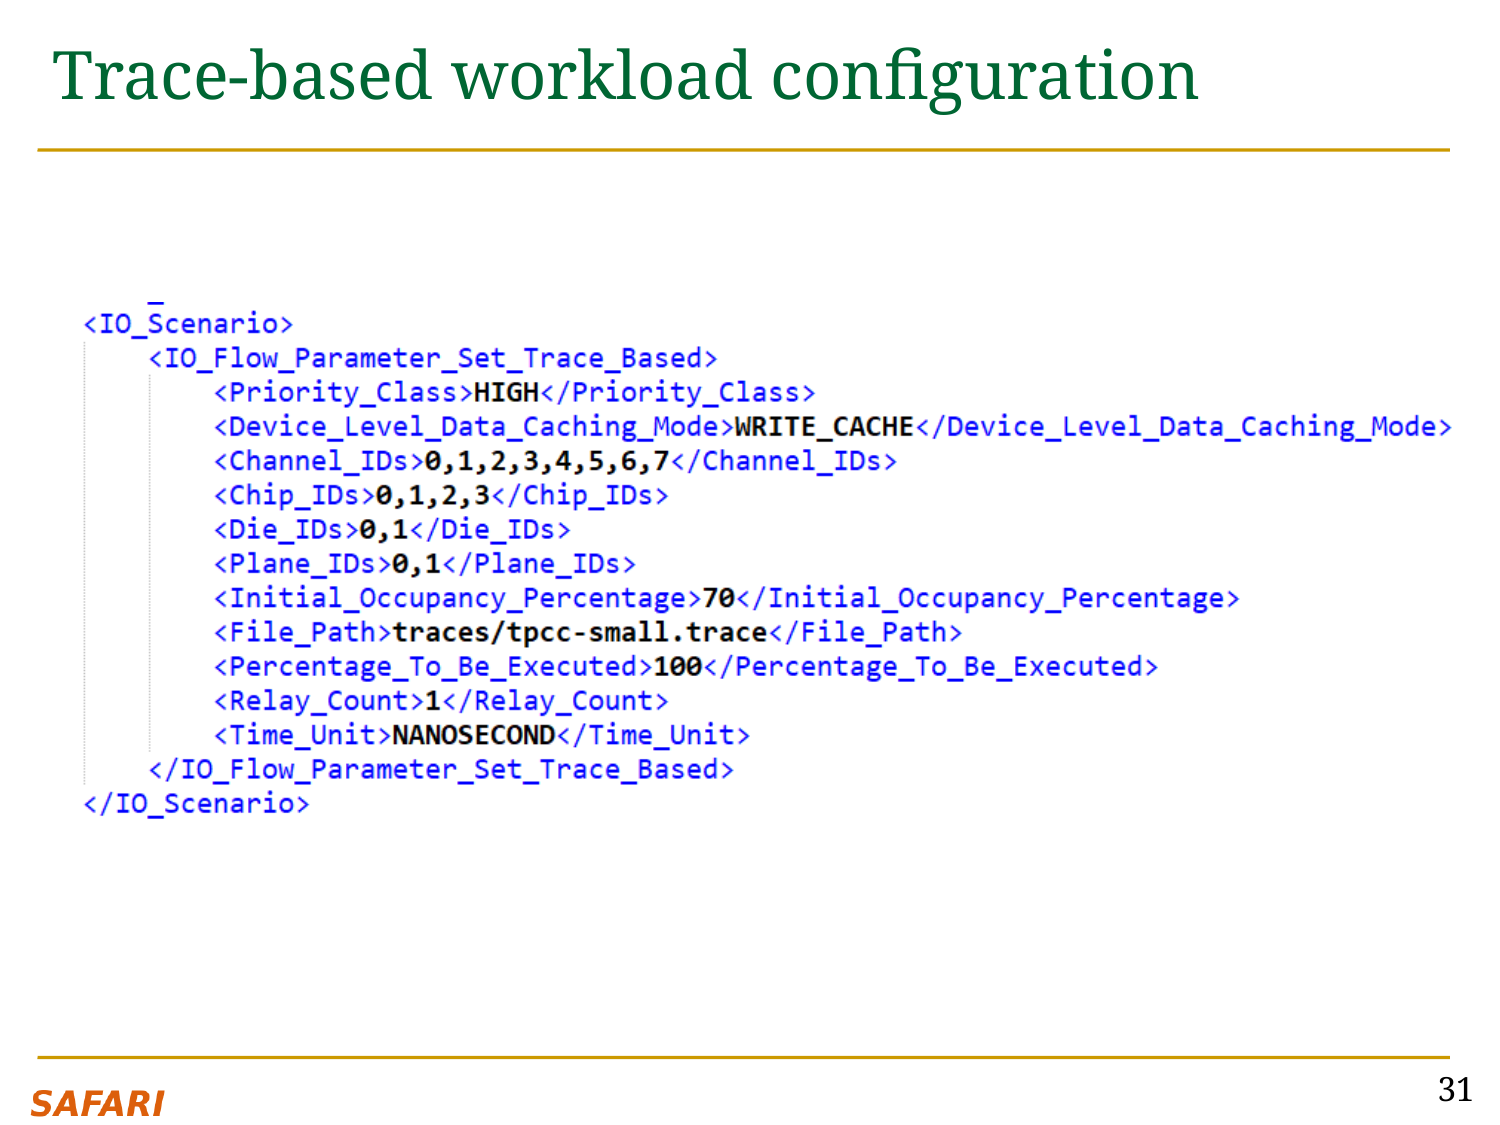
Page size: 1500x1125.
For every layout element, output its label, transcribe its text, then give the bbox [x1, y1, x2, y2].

slide_number 31 [1139, 1045, 1490, 1121]
picture [28, 302, 1472, 823]
picture [29, 1083, 169, 1124]
title Trace-based workload configuration [37, 24, 1450, 170]
